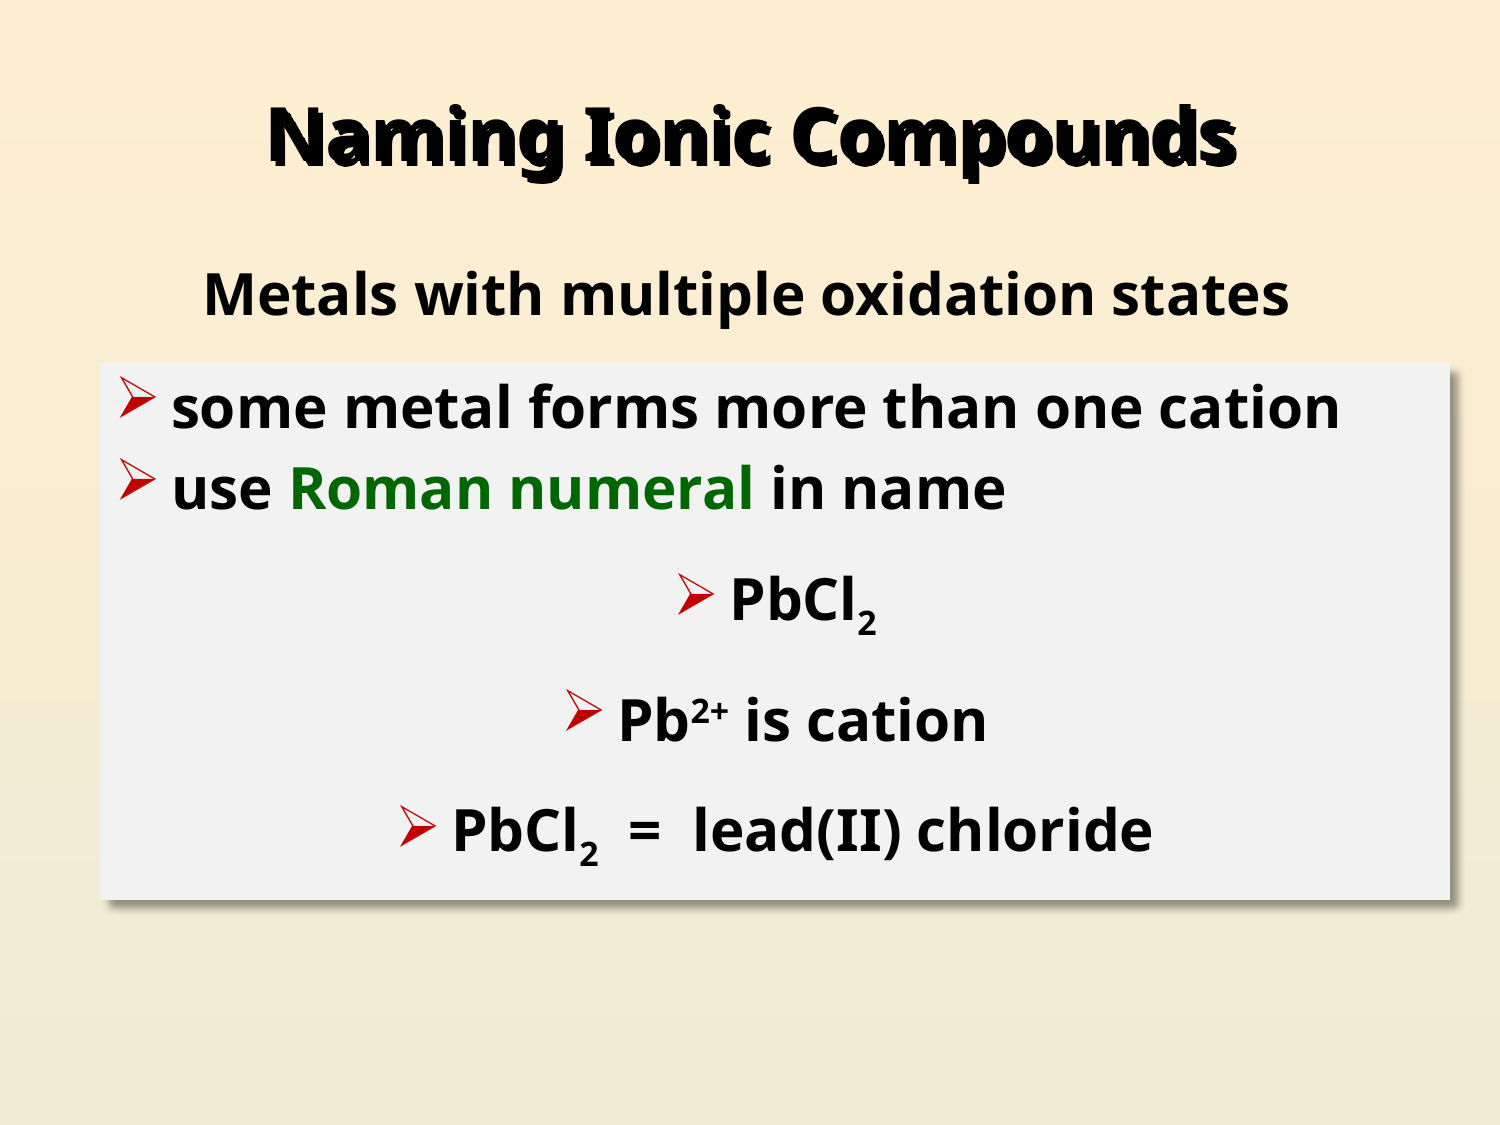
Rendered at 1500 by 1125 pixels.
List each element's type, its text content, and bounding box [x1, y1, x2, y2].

title Naming Ionic Compounds [112, 37, 1388, 226]
list some metal forms more than one cation use Roman numeral in name PbCl2 Pb2+ is cation PbCl2 = lead(II) chloride [99, 362, 1451, 901]
text_box Metals with multiple oxidation states [187, 249, 1315, 335]
